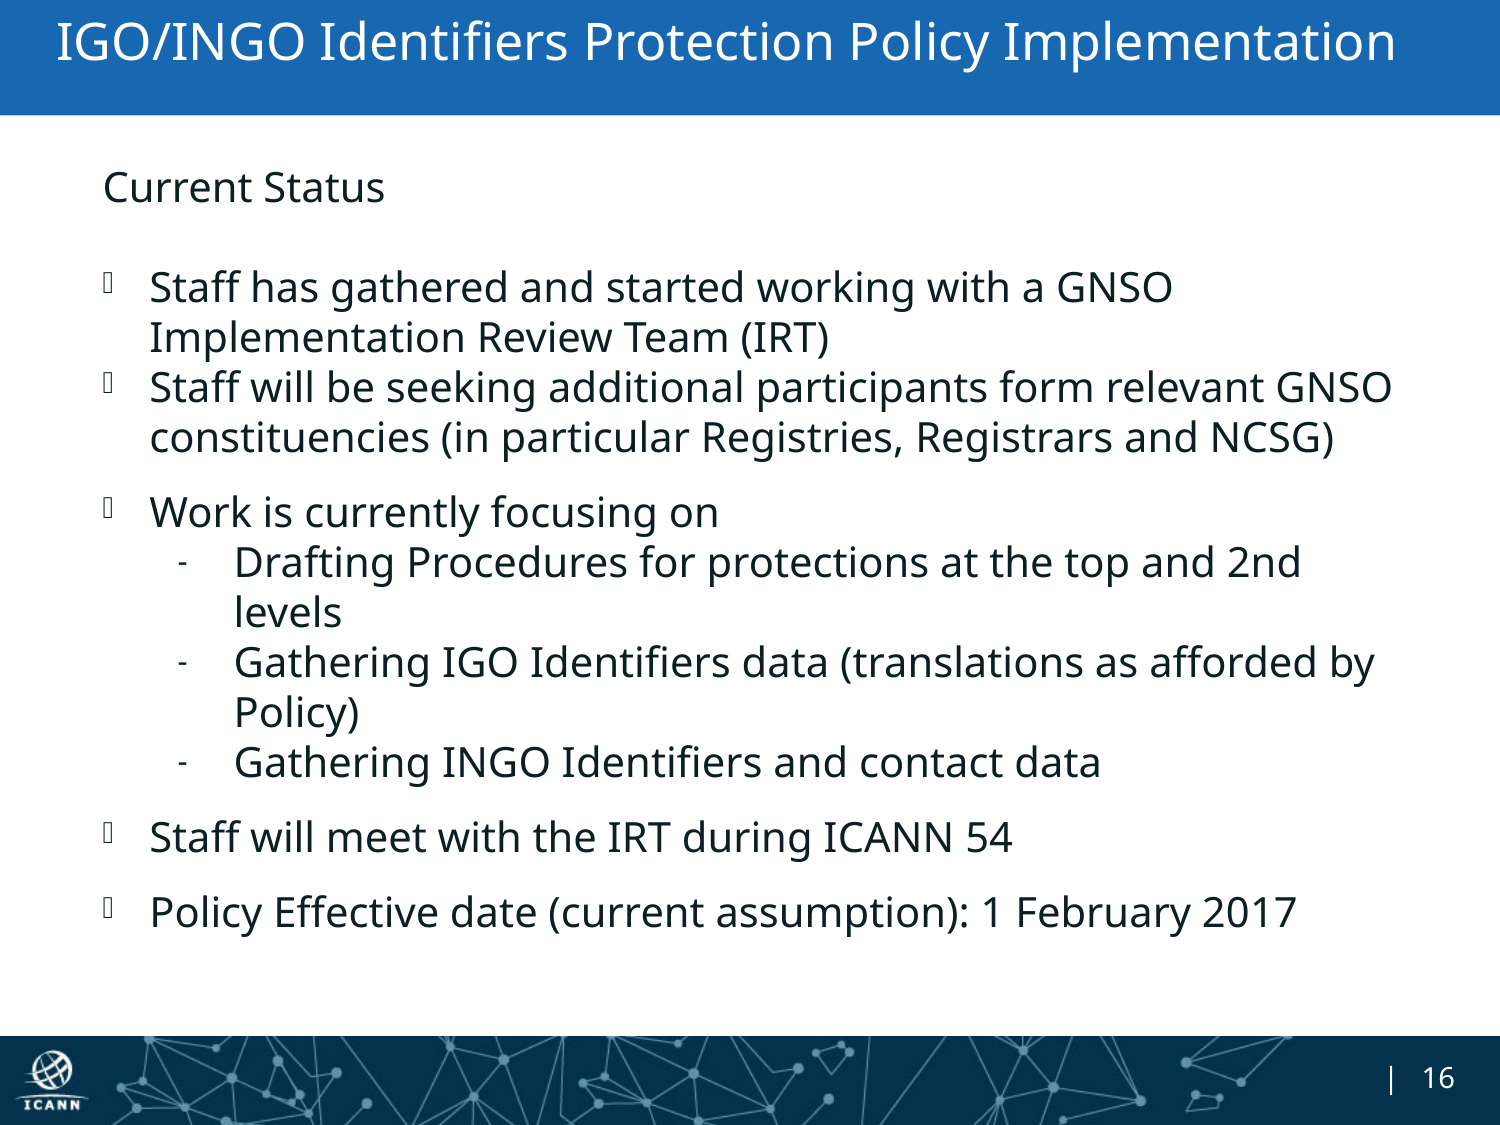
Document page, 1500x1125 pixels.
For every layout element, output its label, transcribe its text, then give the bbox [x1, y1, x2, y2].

picture [0, 1036, 1500, 1125]
title IGO/INGO Identifiers Protection Policy Implementation [0, 0, 1500, 116]
text_box Current Status Staff has gathered and started working with a GNSO Implementation Review Team (IRT) Staff will be seeking additional participants form relevant GNSO constituencies (in particular Registries, Registrars and NCSG) Work is currently focusing on Drafting Procedures for protections at the top and 2nd levels Gathering IGO Identifiers data (translations as afforded by Policy) Gathering INGO Identifiers and contact data Staff will meet with the IRT during ICANN 54 Policy Effective date (current assumption): 1 February 2017 [87, 153, 1417, 944]
